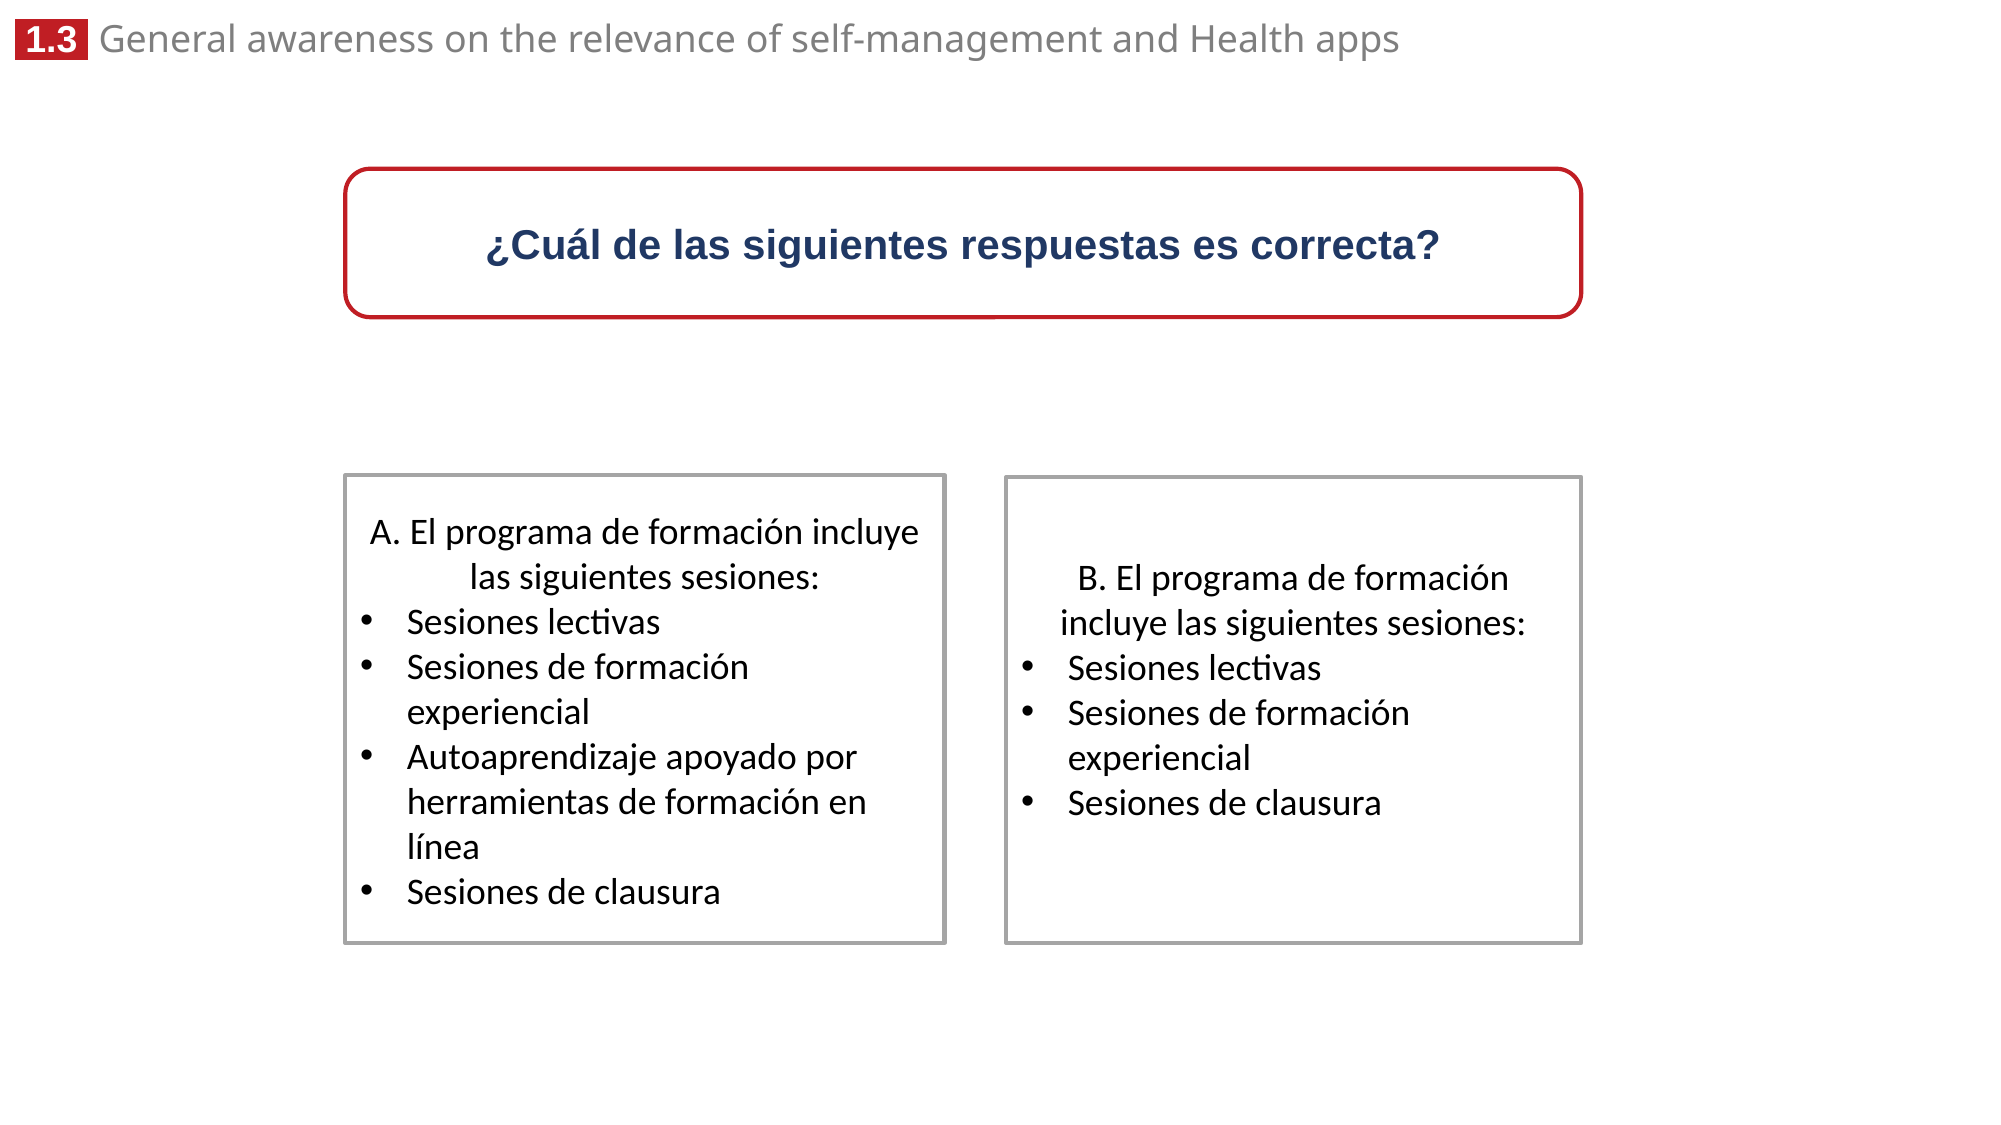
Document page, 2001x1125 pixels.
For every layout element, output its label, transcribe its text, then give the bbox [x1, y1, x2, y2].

text_box B. El programa de formación incluye las siguientes sesiones: Sesiones lectivas Sesiones de formación experiencial Sesiones de clausura [1004, 475, 1583, 945]
text_box A. El programa de formación incluye las siguientes sesiones: Sesiones lectivas Sesiones de formación experiencial Autoaprendizaje apoyado por herramientas de formación en línea Sesiones de clausura [343, 473, 947, 945]
text_box ¿Cuál de las siguientes respuestas es correcta? [343, 166, 1584, 320]
